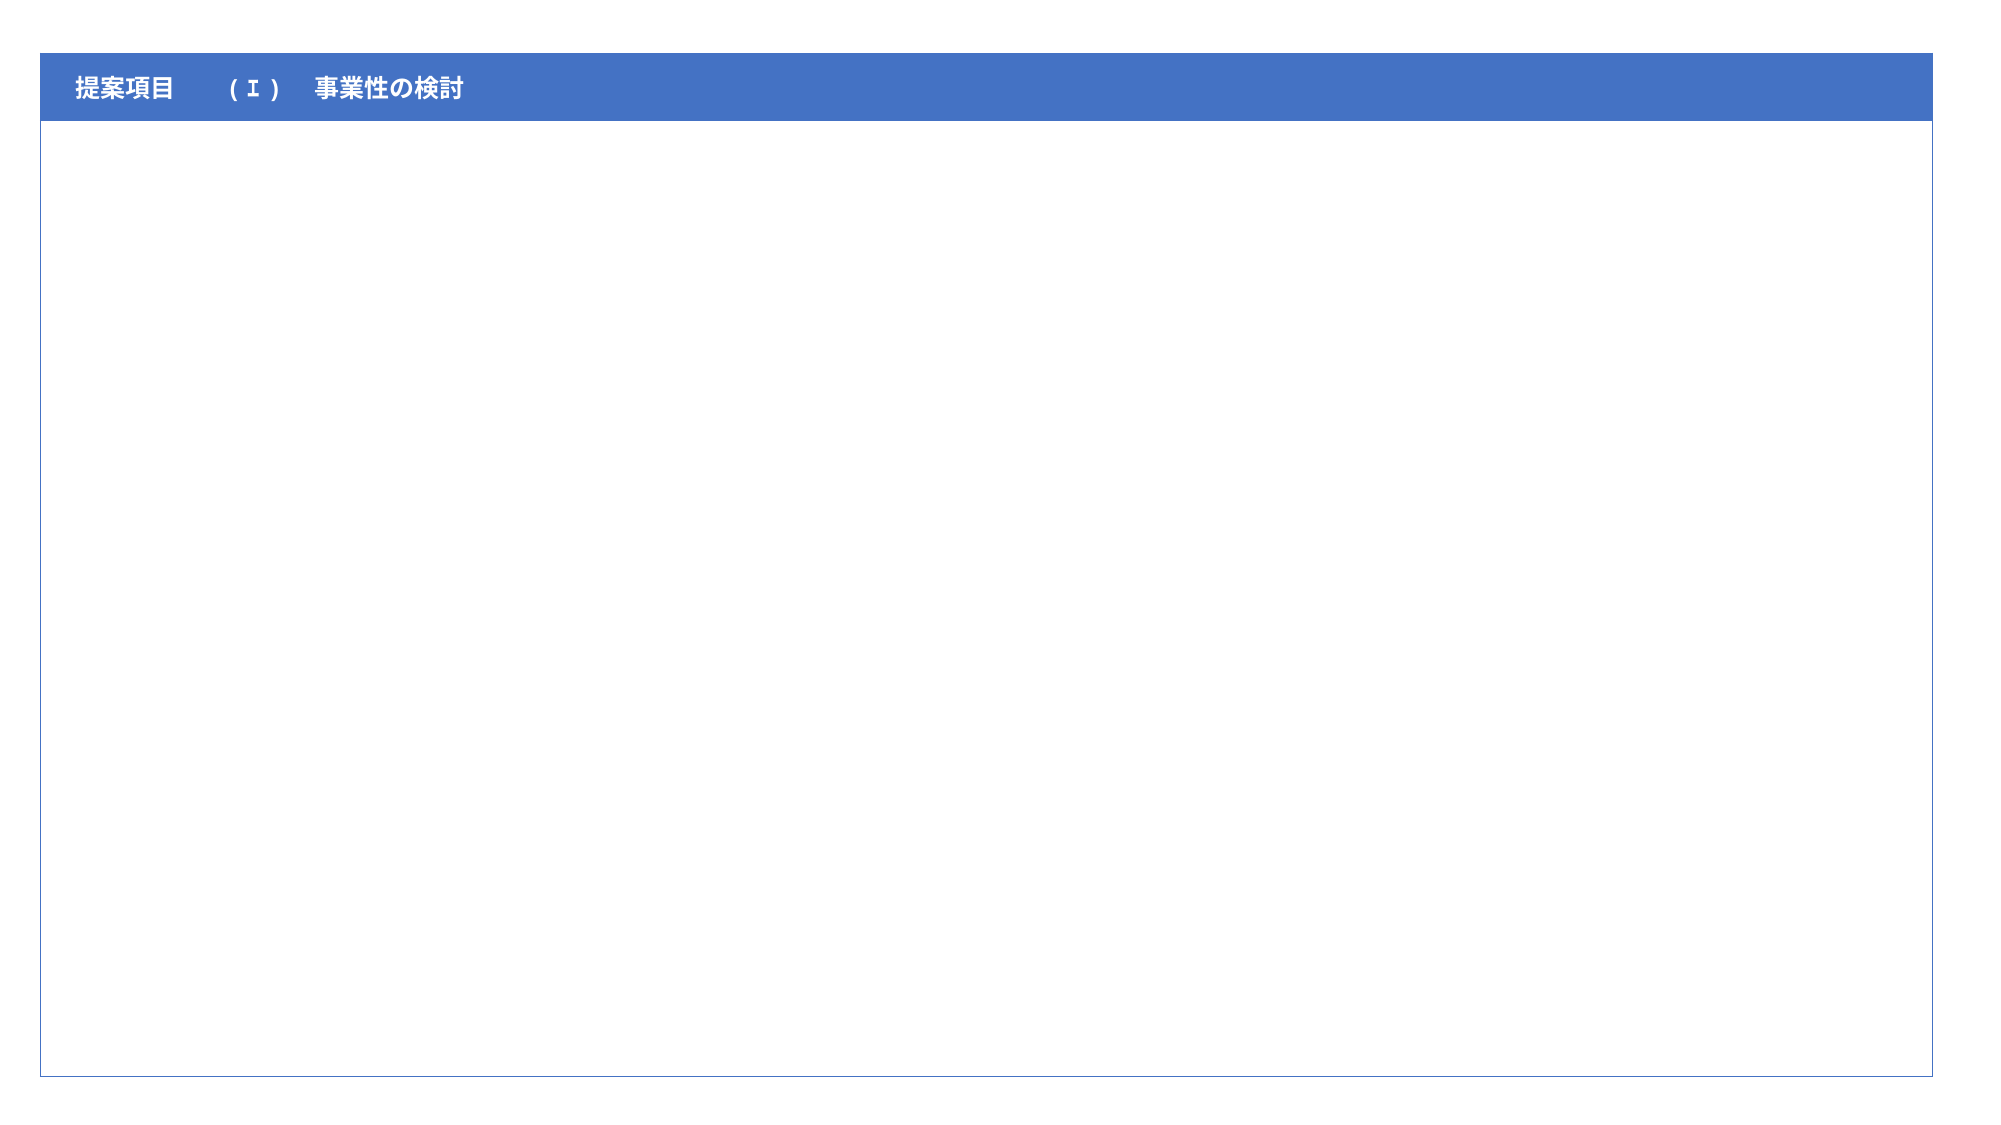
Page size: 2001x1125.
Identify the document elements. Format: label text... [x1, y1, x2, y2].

table_cell [41, 121, 1932, 1076]
table_header 提案項目 [41, 54, 211, 120]
table_header (ｴ) 事業性の検討 [211, 54, 1932, 120]
